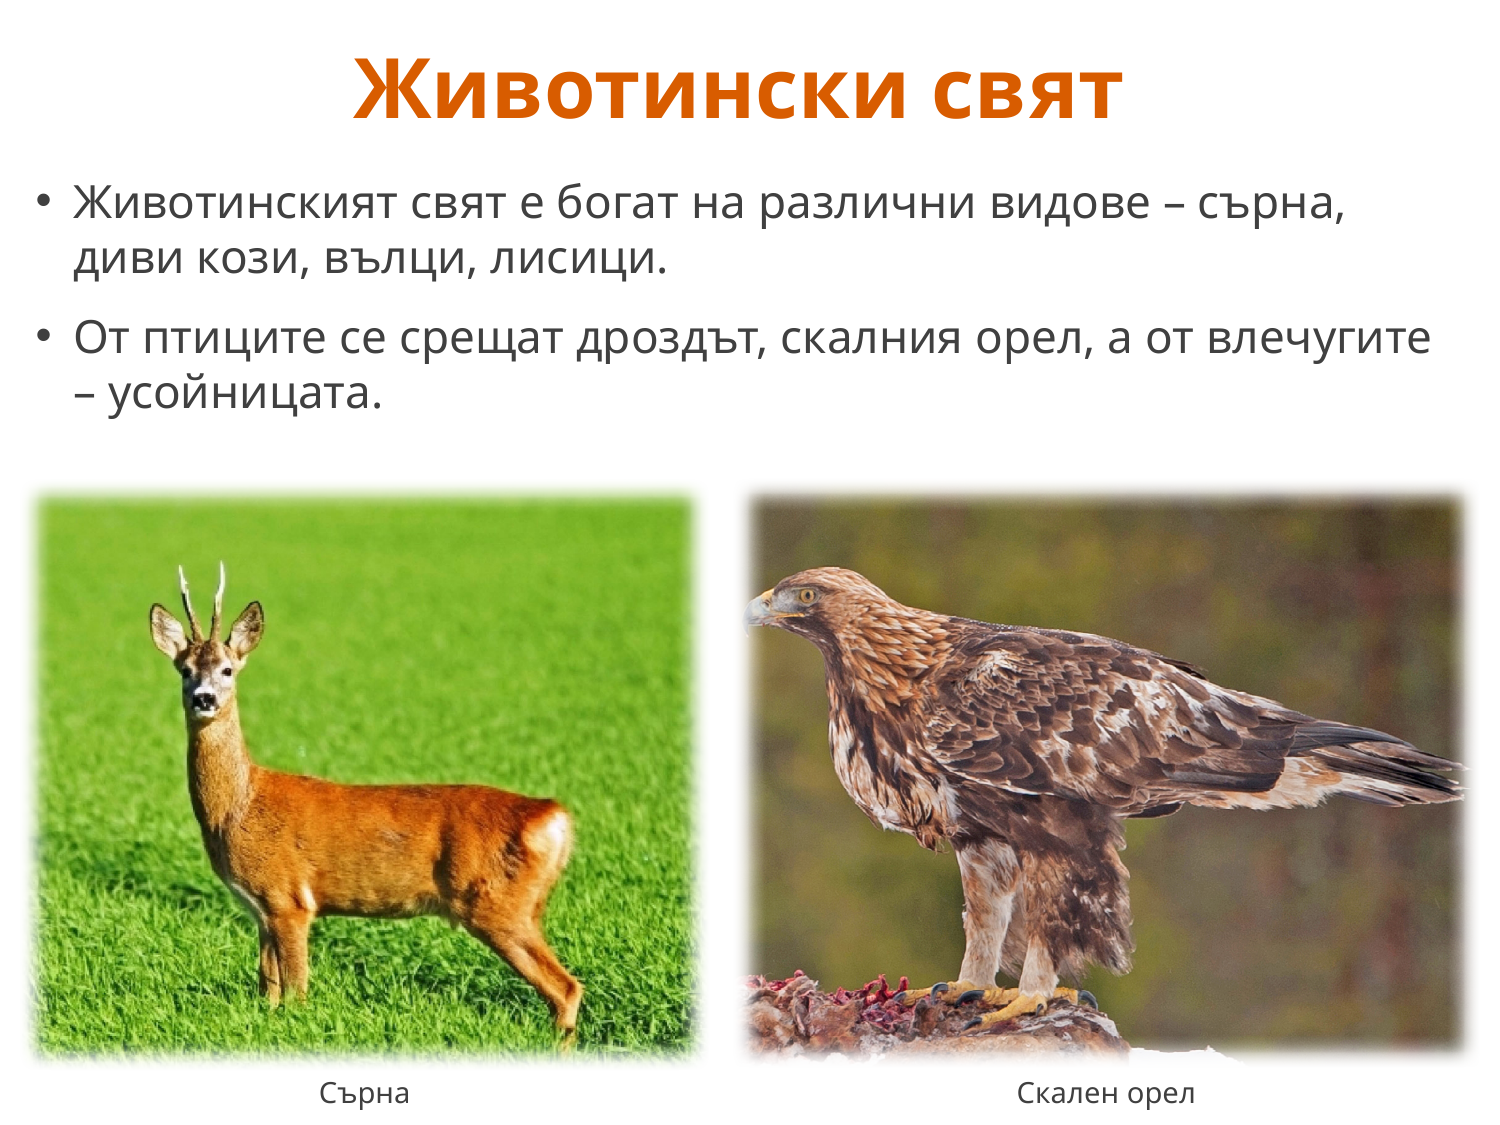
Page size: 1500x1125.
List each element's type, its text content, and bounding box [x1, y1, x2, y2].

title Животински свят [0, 21, 1500, 161]
list Животинският свят е богат на различни видове – сърна, диви кози, вълци, лисици. От птиците се срещат дроздът, скалния орел, а от влечугите – усойницата. [20, 164, 1480, 457]
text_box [19, 478, 710, 1118]
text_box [733, 478, 1480, 1118]
